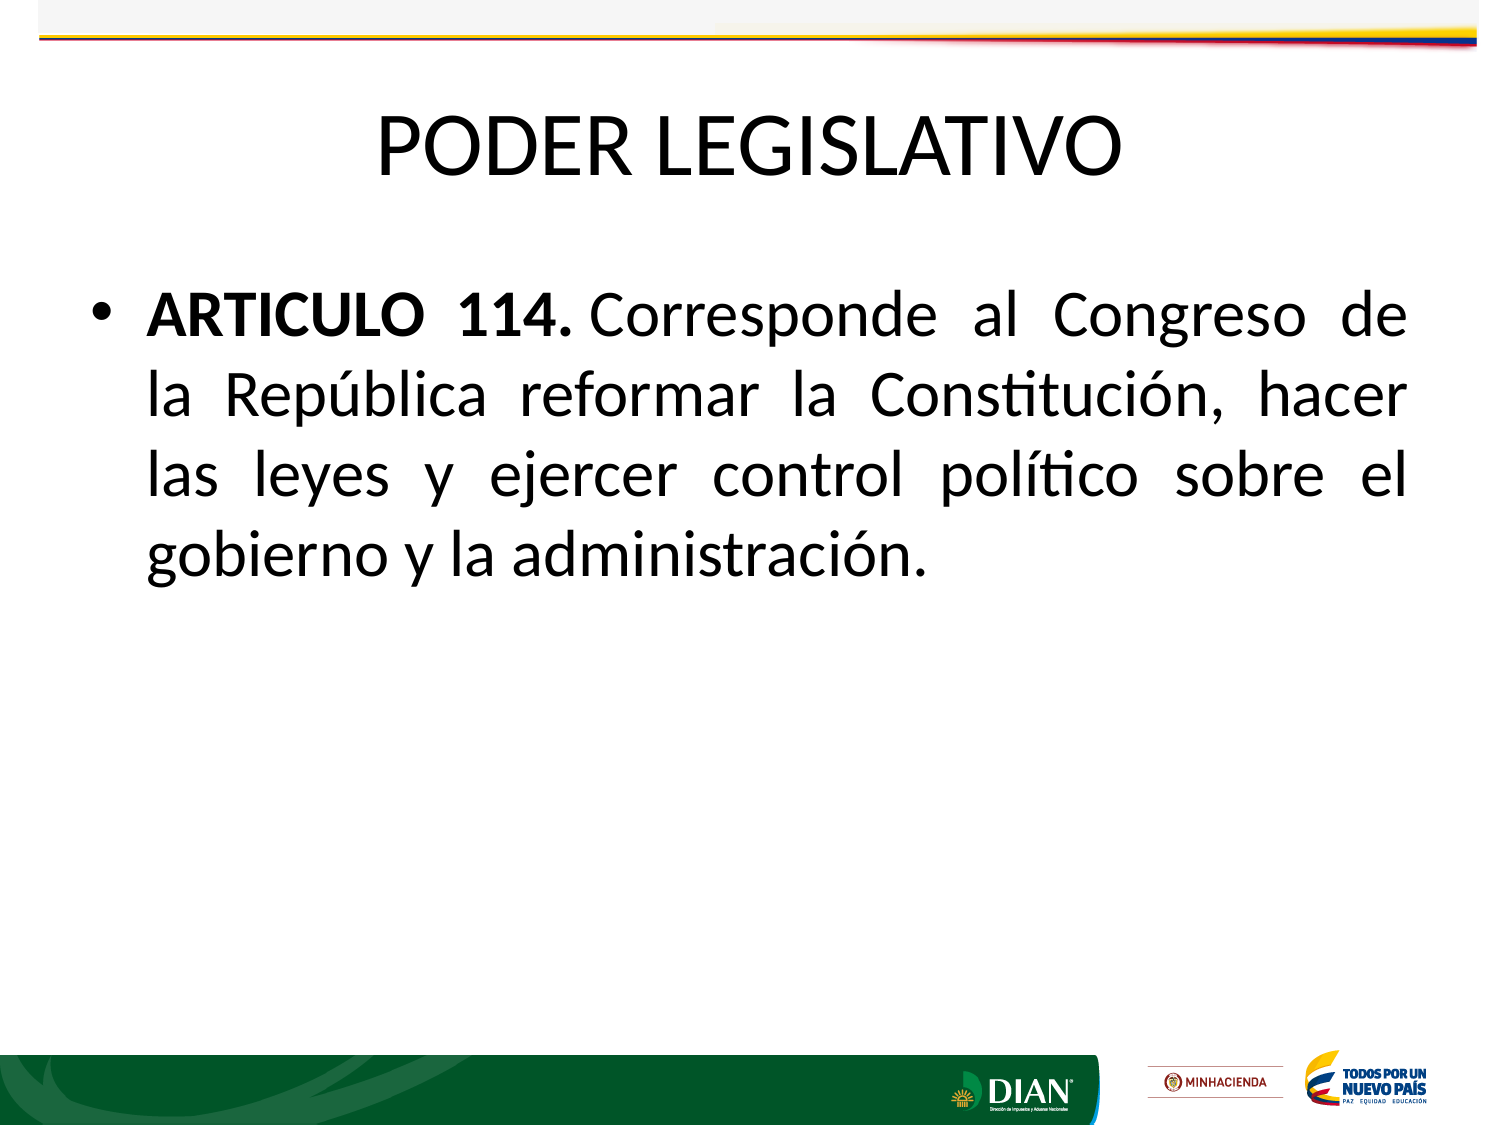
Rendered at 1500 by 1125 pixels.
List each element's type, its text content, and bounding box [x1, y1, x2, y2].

title PODER LEGISLATIVO [75, 45, 1425, 233]
list ARTICULO 114. Corresponde al Congreso de la República reformar la Constitución, hacer las leyes y ejercer control político sobre el gobierno y la administración. [75, 262, 1425, 1005]
picture [0, 0, 1500, 1125]
